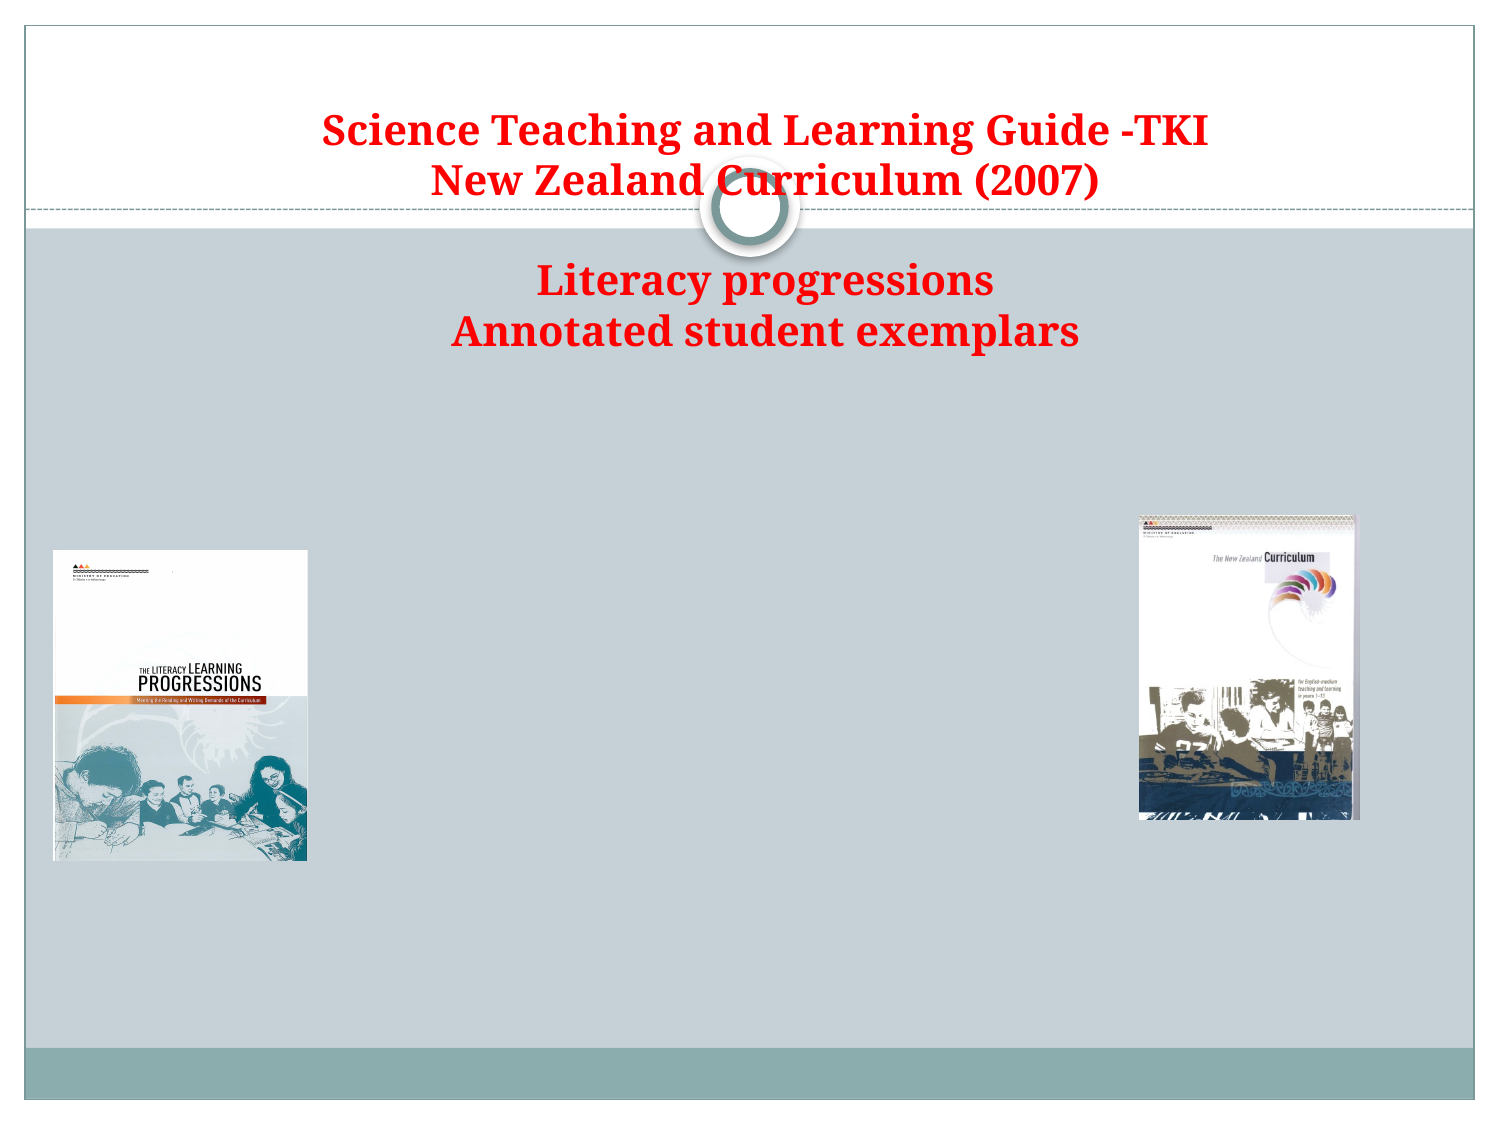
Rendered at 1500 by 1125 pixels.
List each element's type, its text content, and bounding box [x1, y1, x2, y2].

title Science Teaching and Learning Guide -TKI New Zealand Curriculum (2007) Literacy progressions Annotated student exemplars [53, 54, 1479, 362]
picture [52, 550, 309, 862]
picture [1139, 514, 1360, 821]
